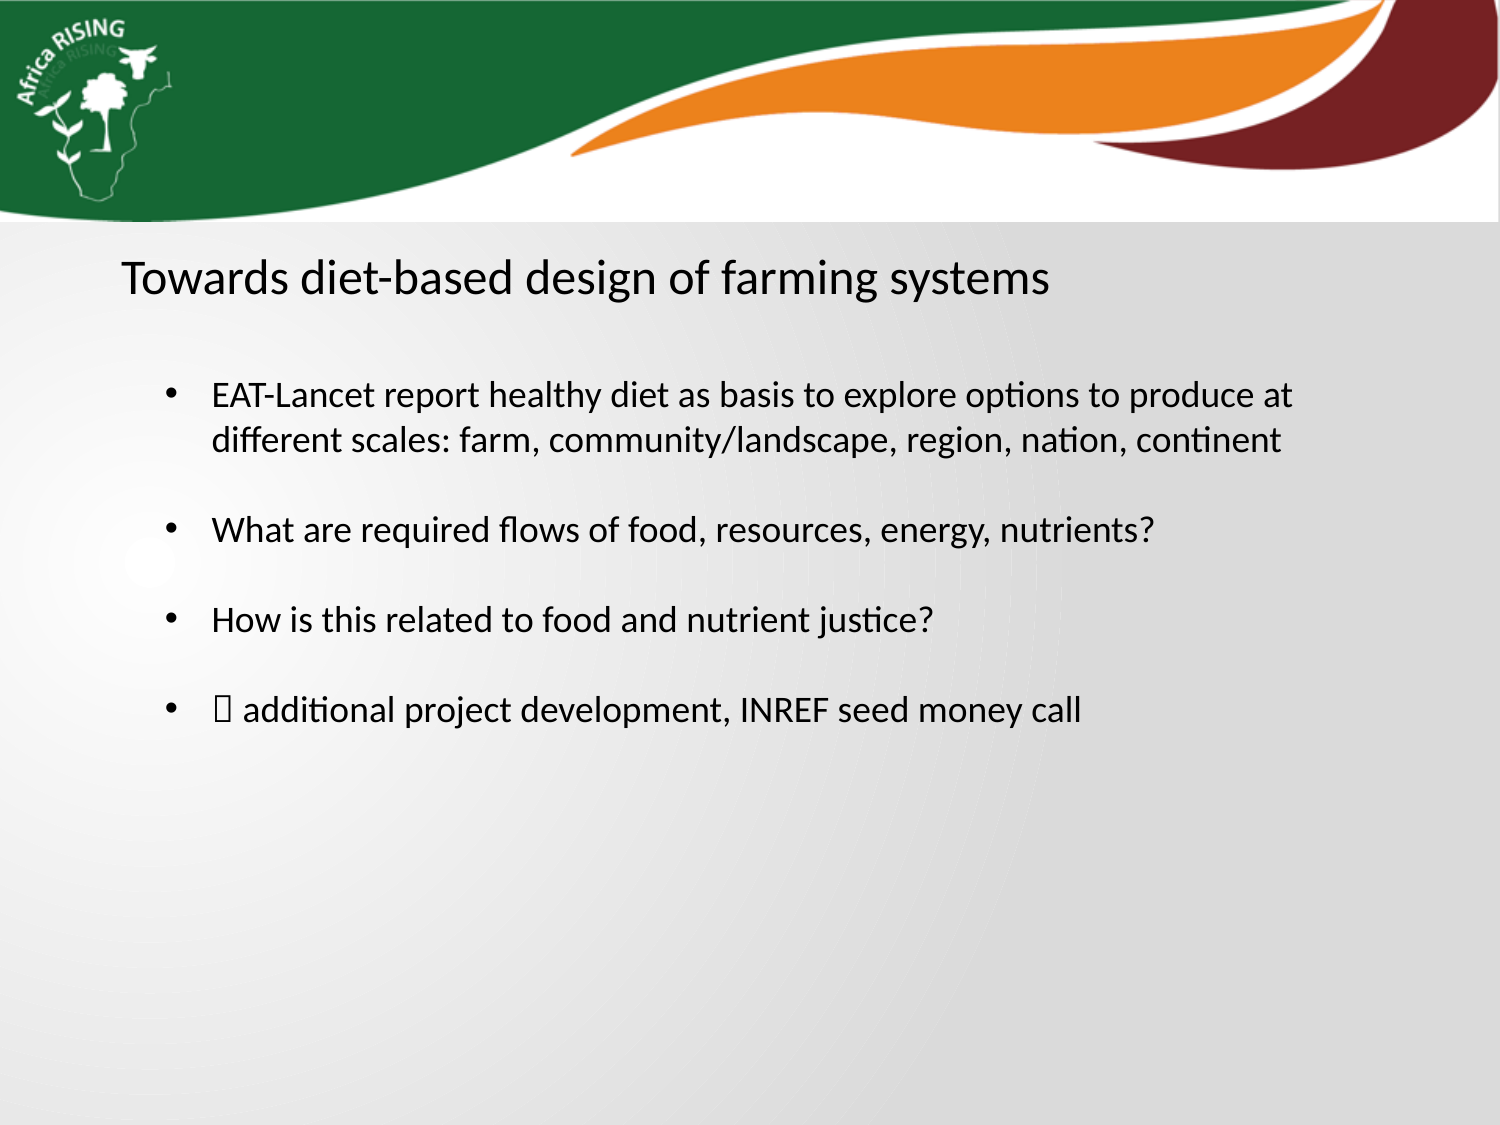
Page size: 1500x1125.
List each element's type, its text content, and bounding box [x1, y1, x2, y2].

picture [0, 0, 1499, 222]
text_box EAT-Lancet report healthy diet as basis to explore options to produce at different scales: farm, community/landscape, region, nation, continent What are required flows of food, resources, energy, nutrients? How is this related to food and nutrient justice?  additional project development, INREF seed money call [150, 362, 1400, 850]
list Towards diet-based design of farming systems [87, 237, 1363, 375]
